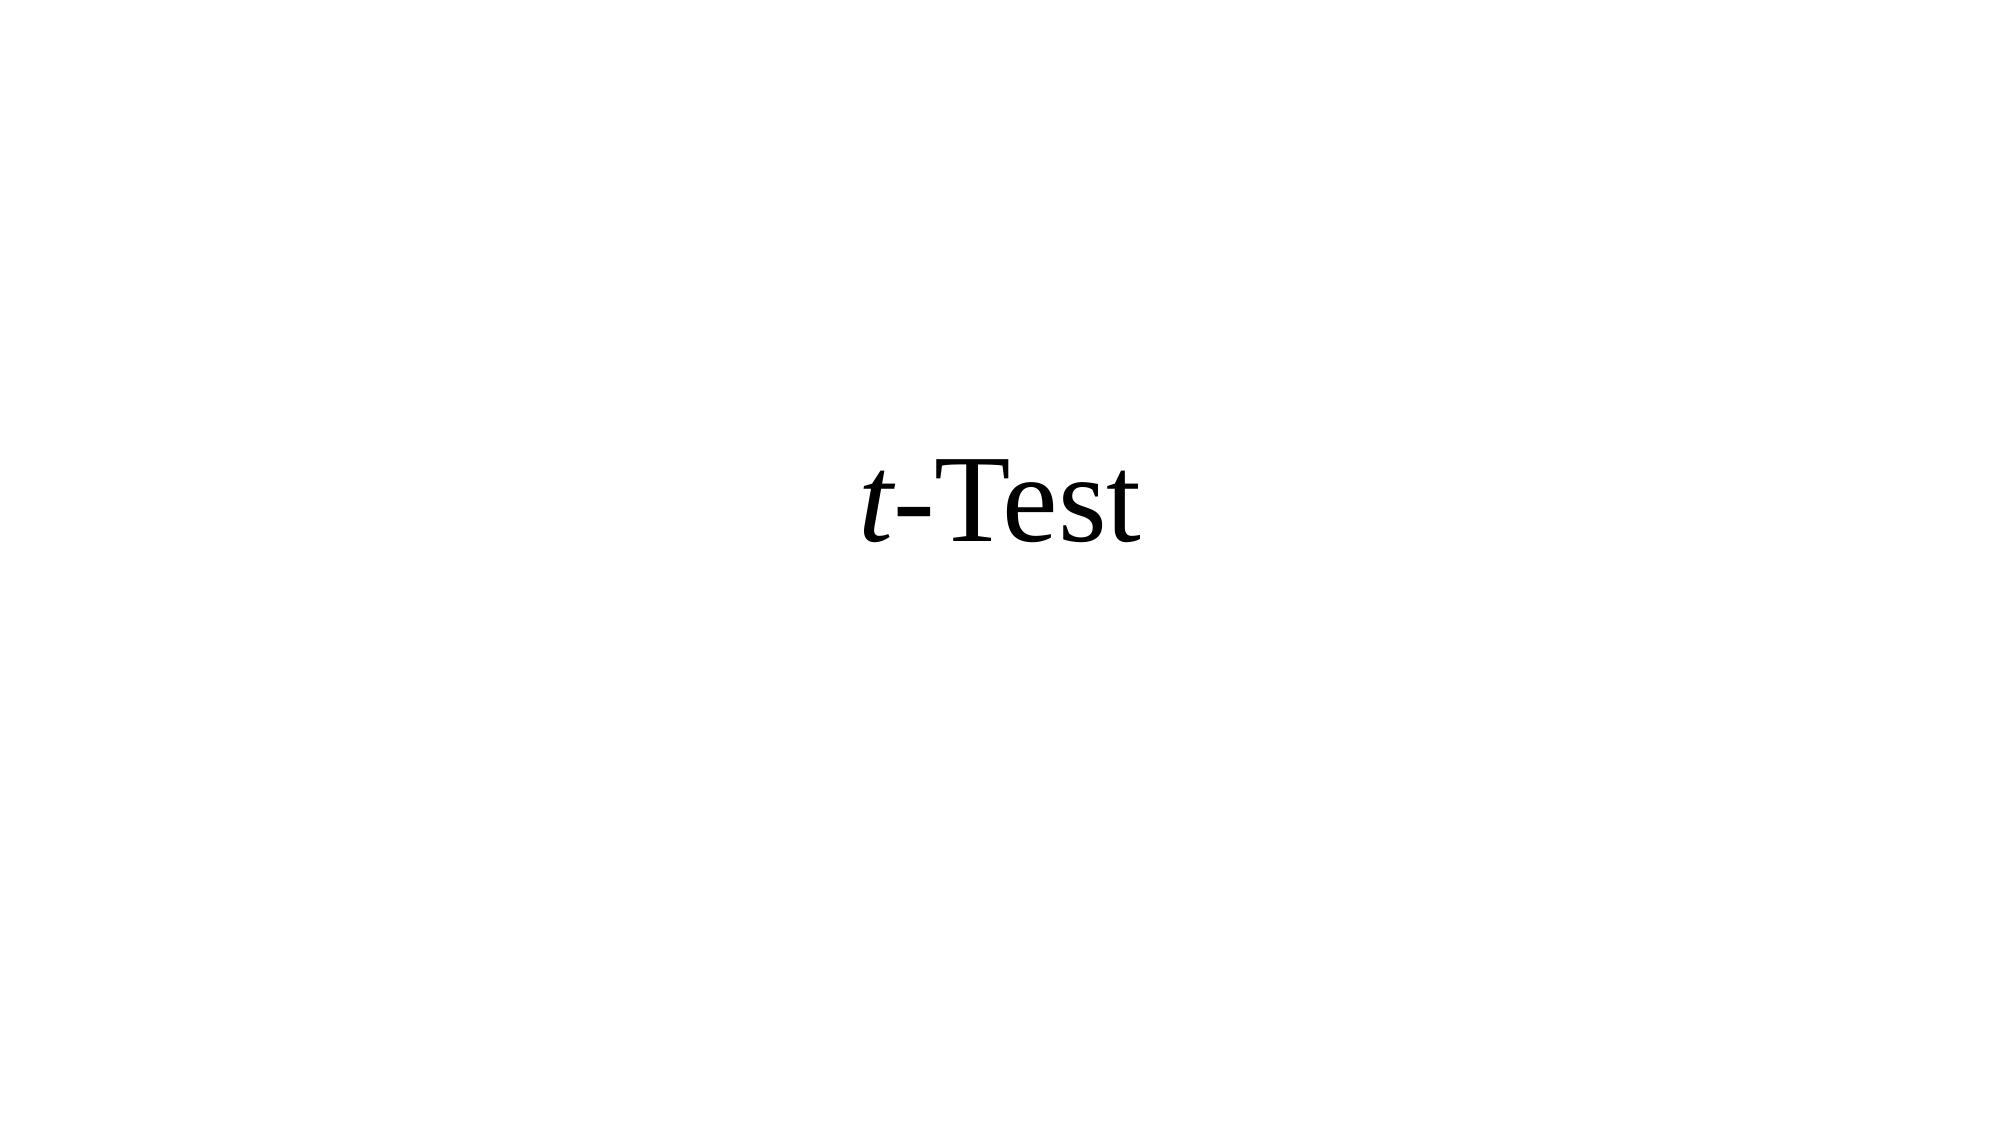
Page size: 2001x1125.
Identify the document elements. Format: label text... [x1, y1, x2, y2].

title t-Test [249, 184, 1750, 576]
